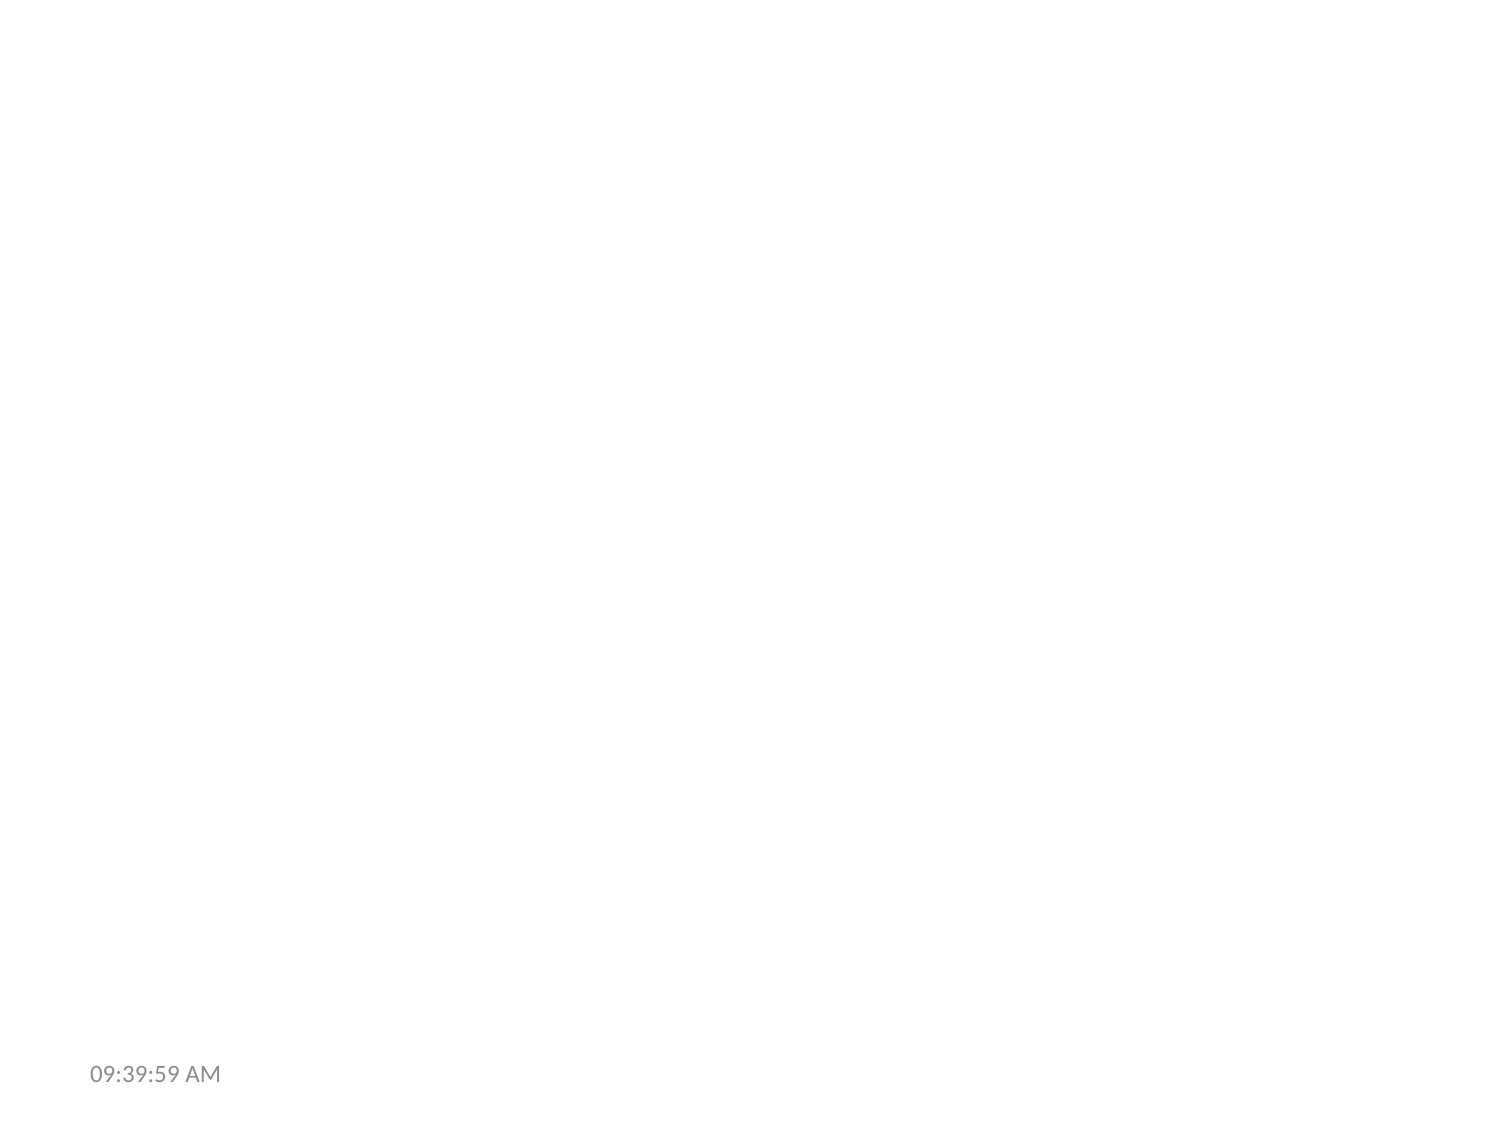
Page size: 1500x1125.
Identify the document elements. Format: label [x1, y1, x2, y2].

slide_number [75, 1042, 425, 1103]
